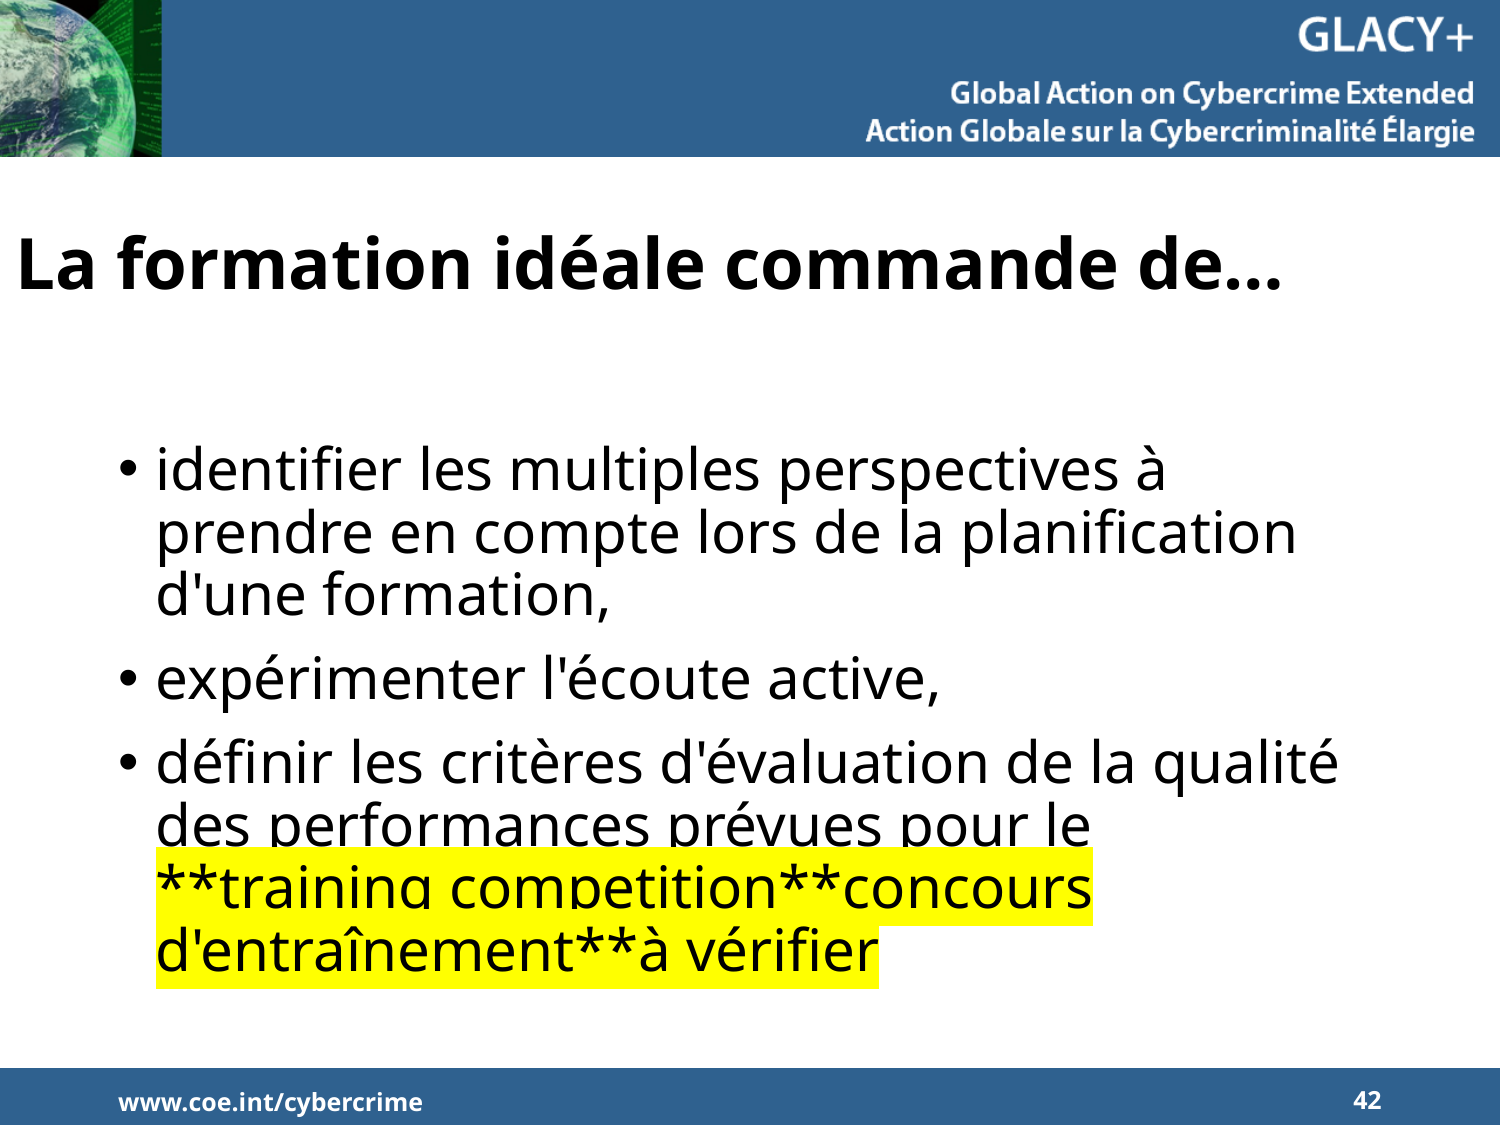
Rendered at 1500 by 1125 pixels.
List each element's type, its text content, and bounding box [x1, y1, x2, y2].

title La formation idéale commande de… [0, 171, 1500, 363]
slide_number 42 [1059, 1071, 1397, 1125]
list identifier les multiples perspectives à prendre en compte lors de la planification d'une formation, expérimenter l'écoute active, définir les critères d'évaluation de la qualité des performances prévues pour le **training competition**concours d'entraînement**à vérifier [103, 432, 1397, 1086]
slide_number www.coe.int/cybercrime [103, 1071, 491, 1125]
picture [0, 0, 1500, 157]
